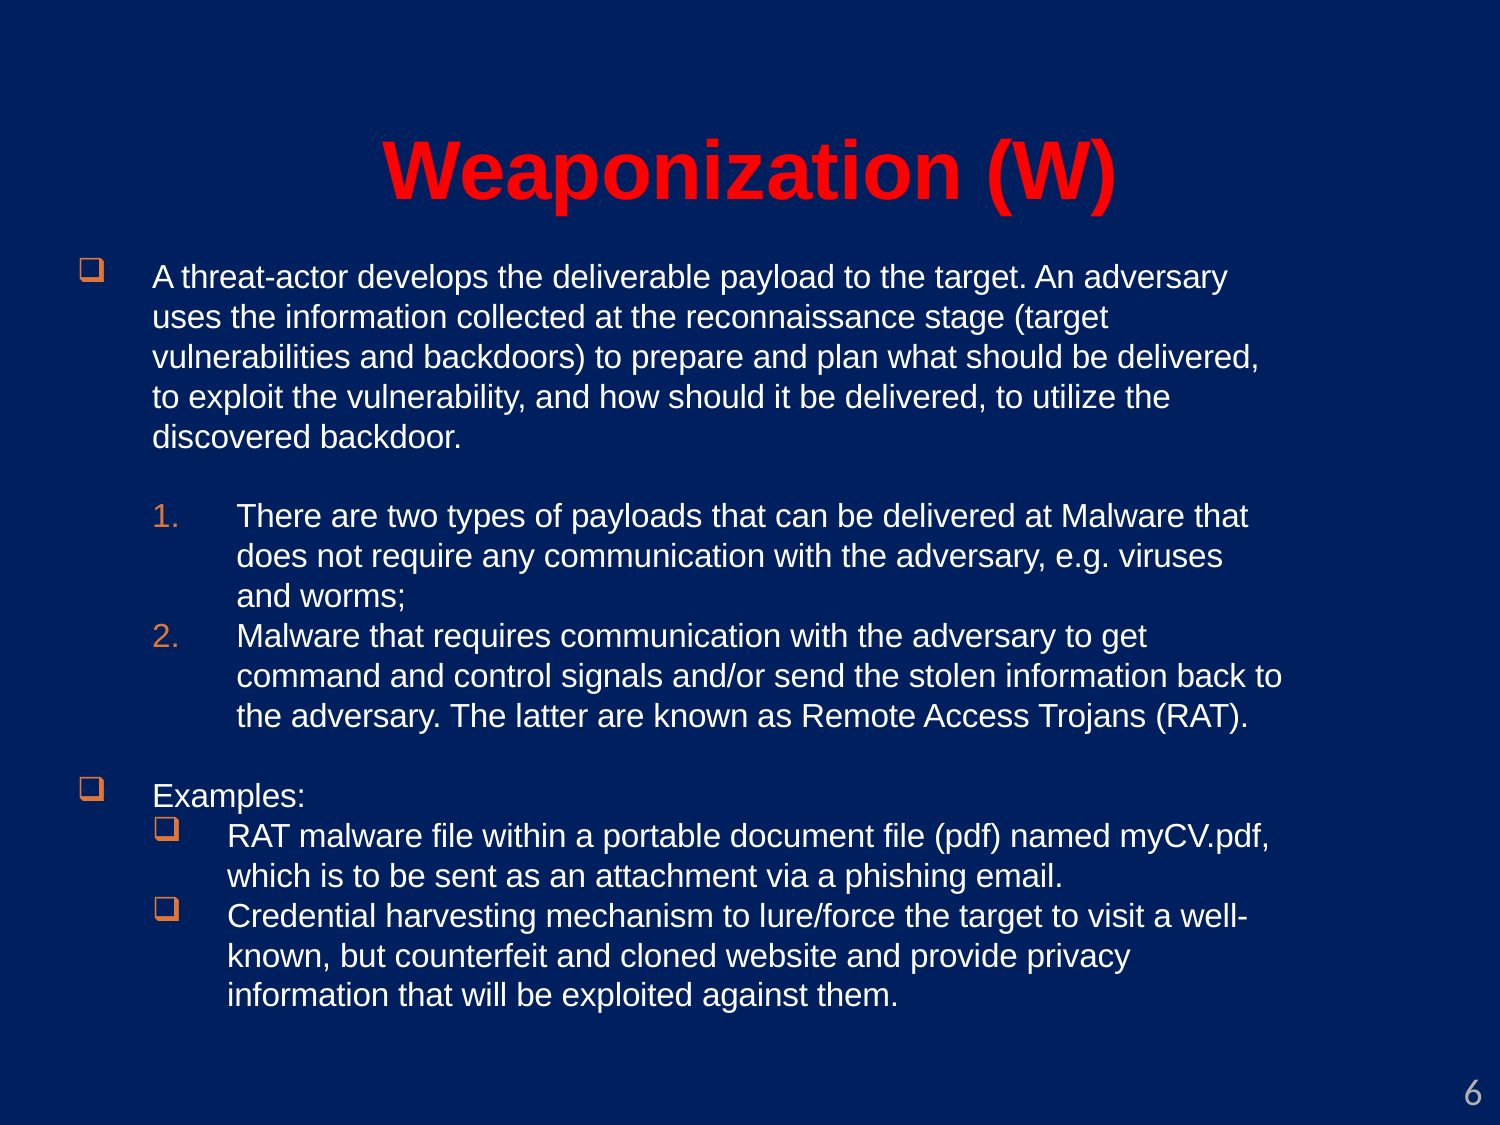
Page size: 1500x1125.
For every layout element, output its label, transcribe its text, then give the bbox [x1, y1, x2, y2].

text_box Weaponization (W) [104, 116, 1396, 217]
text_box A threat-actor develops the deliverable payload to the target. An adversary uses the information collected at the reconnaissance stage (target vulnerabilities and backdoors) to prepare and plan what should be delivered, to exploit the vulnerability, and how should it be delivered, to utilize the discovered backdoor. There are two types of payloads that can be delivered at Malware that does not require any communication with the adversary, e.g. viruses and worms; Malware that requires communication with the adversary to get command and control signals and/or send the stolen information back to the adversary. The latter are known as Remote Access Trojans (RAT). Examples: RAT malware file within a portable document file (pdf) named myCV.pdf, which is to be sent as an attachment via a phishing email. Credential harvesting mechanism to lure/force the target to visit a well-known, but counterfeit and cloned website and provide privacy information that will be exploited against them. [75, 255, 1425, 1125]
slide_number 6 [1137, 1068, 1483, 1114]
